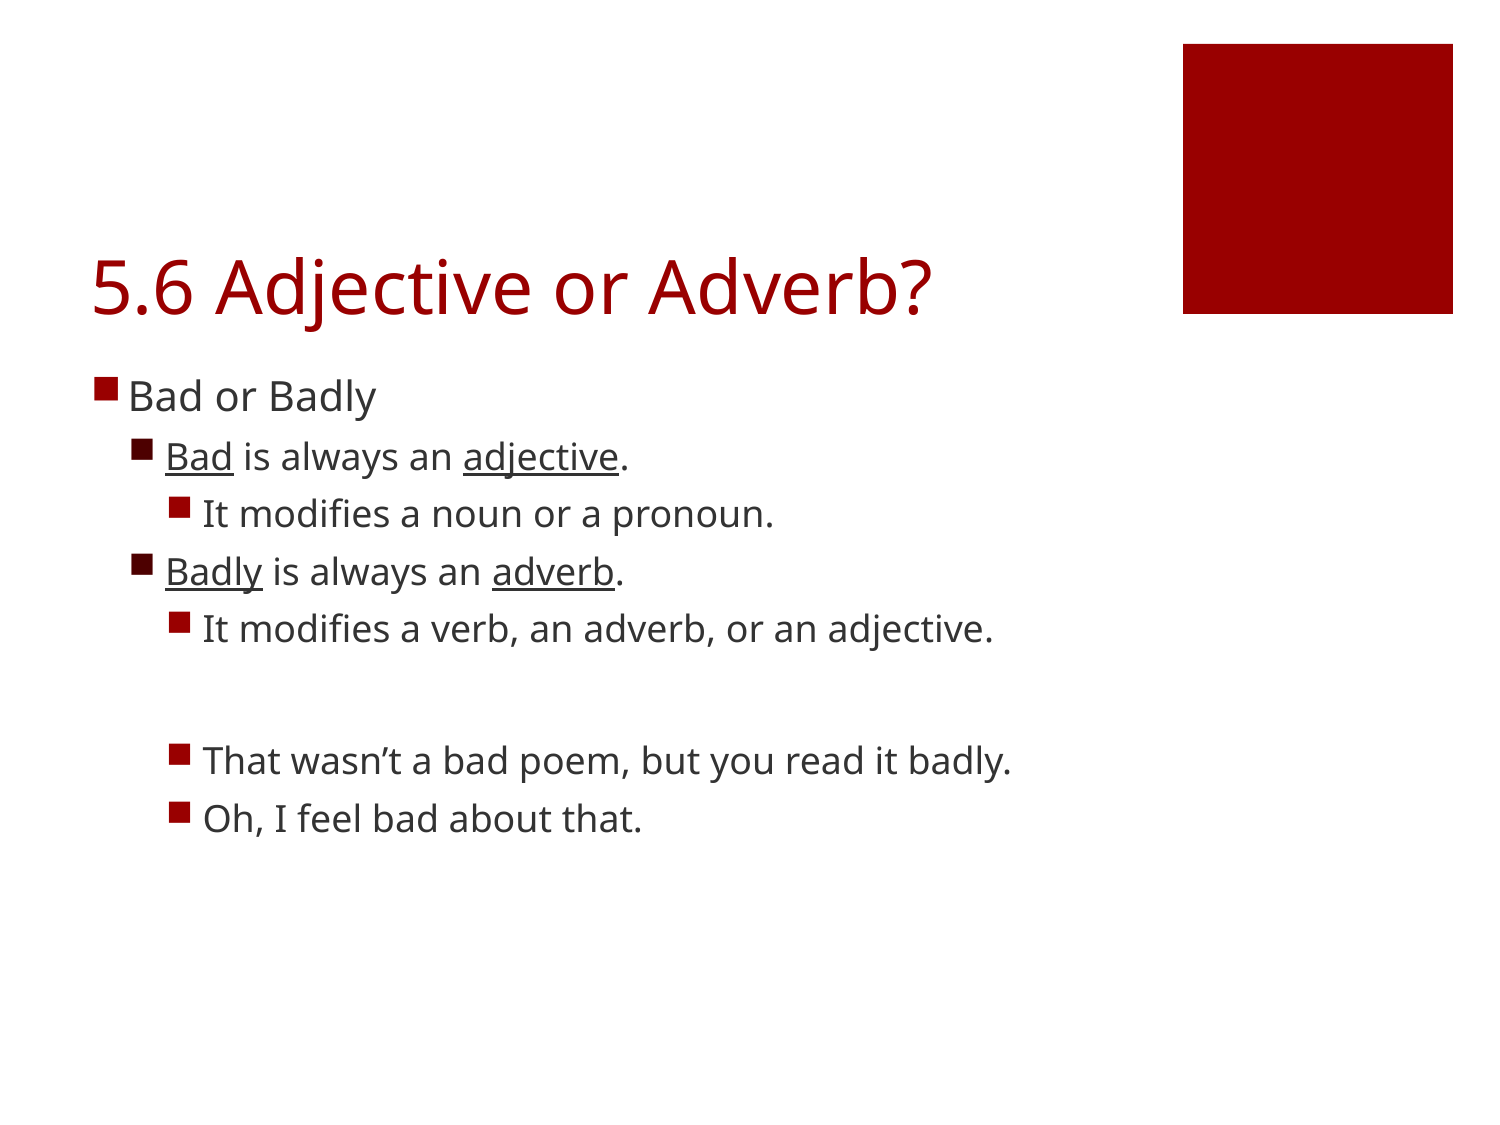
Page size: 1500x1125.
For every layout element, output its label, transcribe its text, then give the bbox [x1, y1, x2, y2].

title 5.6 Adjective or Adverb? [75, 149, 1143, 338]
list Bad or Badly Bad is always an adjective. It modifies a noun or a pronoun. Badly is always an adverb. It modifies a verb, an adverb, or an adjective. That wasn’t a bad poem, but you read it badly. Oh, I feel bad about that. [75, 362, 1143, 1005]
